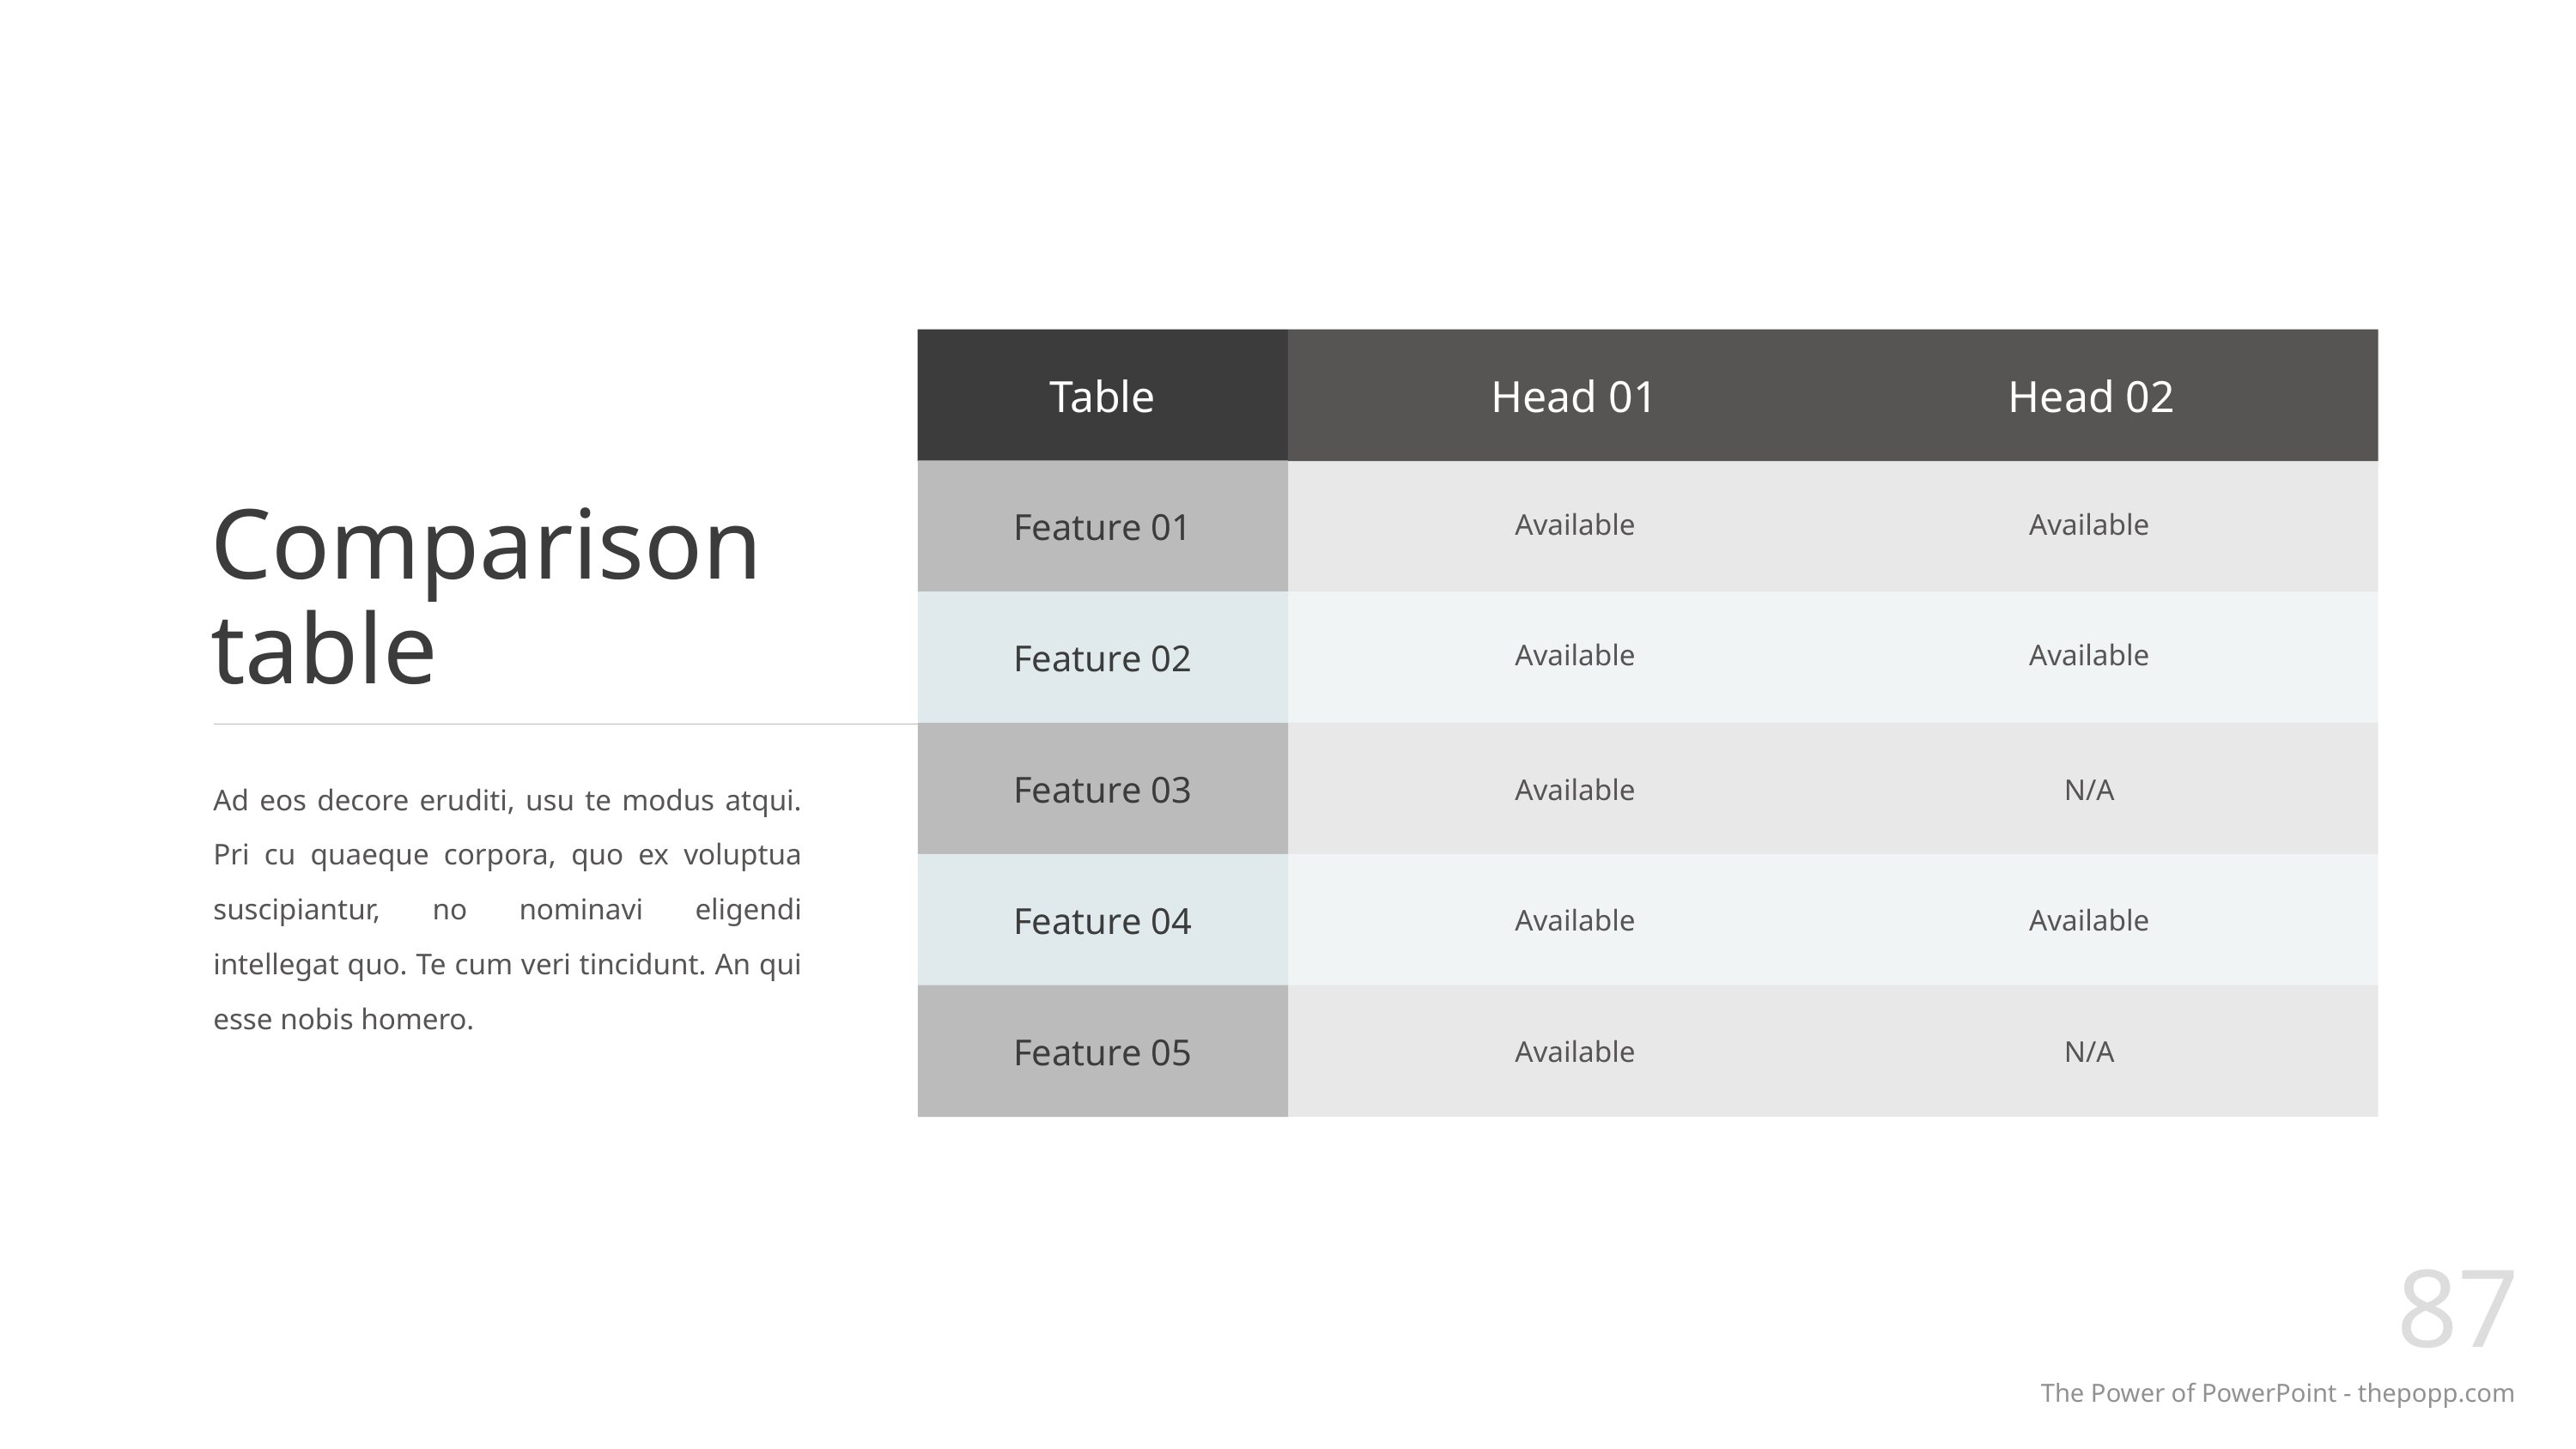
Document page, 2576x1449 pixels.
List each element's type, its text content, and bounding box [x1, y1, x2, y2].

list Feature 05 [938, 1010, 1268, 1092]
list Available [1328, 615, 1822, 693]
list Available [1328, 485, 1822, 562]
list Available [1843, 881, 2336, 958]
list Table [938, 355, 1268, 436]
list Available [1843, 615, 2336, 693]
list N/A [1843, 1012, 2336, 1089]
slide_number 87 [2150, 1250, 2532, 1393]
list Feature 03 [938, 749, 1268, 829]
list Feature 01 [938, 486, 1268, 567]
list Head 01 [1327, 355, 1822, 435]
list Available [1843, 485, 2336, 562]
list Available [1328, 881, 1822, 958]
title Comparison table [197, 197, 816, 711]
list N/A [1843, 750, 2336, 828]
list Head 02 [1844, 355, 2339, 435]
footer The Power of PowerPoint - thepopp.com [1573, 1354, 2529, 1432]
list Available [1328, 1012, 1822, 1089]
list Feature 04 [938, 879, 1268, 961]
list Feature 02 [938, 617, 1268, 698]
list Ad eos decore eruditi, usu te modus atqui. Pri cu quaeque corpora, quo ex voluptua suscipiantur, no nominavi eligendi intellegat quo. Te cum veri tincidunt. An qui esse nobis homero. [200, 755, 816, 1181]
list Available [1328, 750, 1822, 828]
